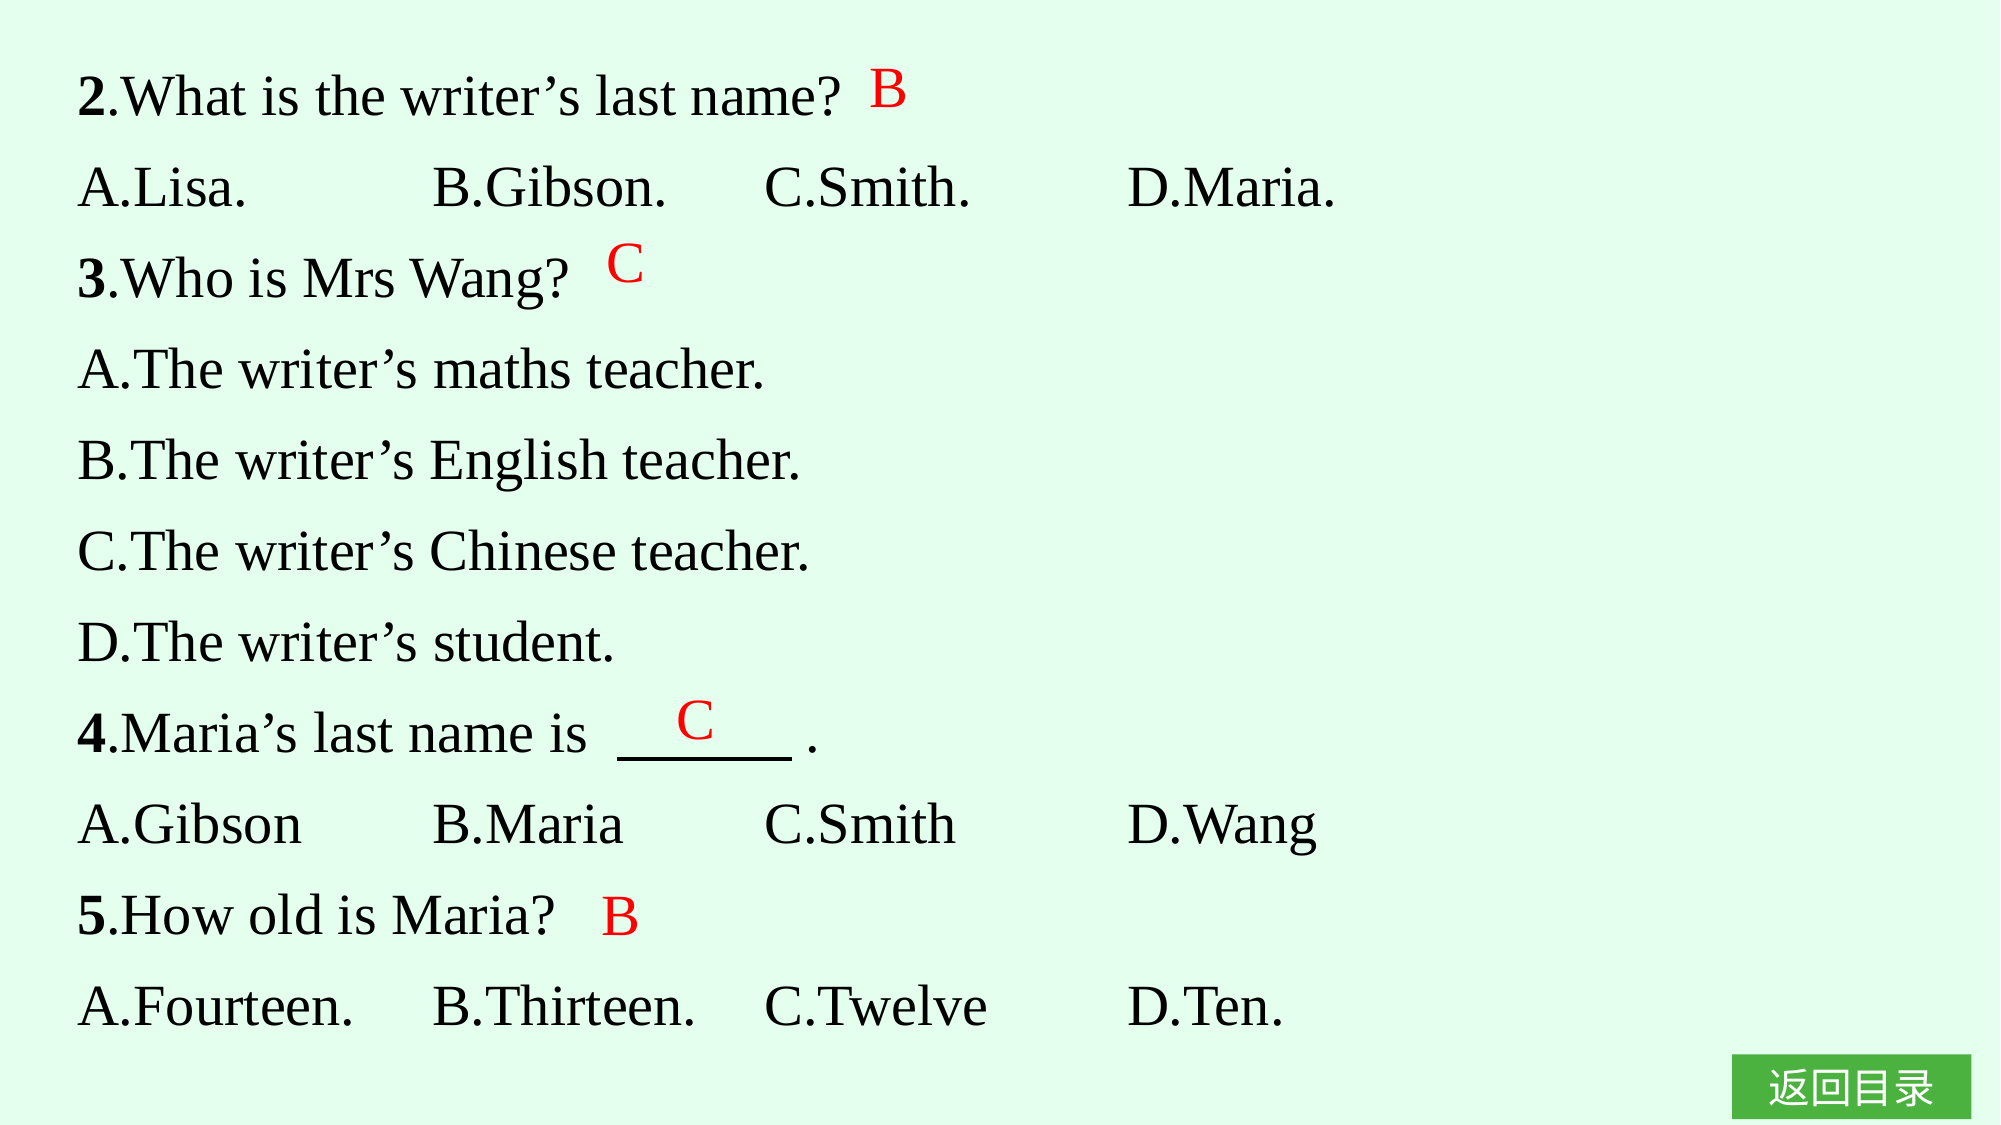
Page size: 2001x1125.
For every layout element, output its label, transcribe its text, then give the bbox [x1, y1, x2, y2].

text_box 2.What is the writer’s last name? A.Lisa. B.Gibson. C.Smith. D.Maria. 3.Who is Mrs Wang? A.The writer’s maths teacher. B.The writer’s English teacher. C.The writer’s Chinese teacher. D.The writer’s student. 4.Maria’s last name is . A.Gibson B.Maria C.Smith D.Wang 5.How old is Maria? A.Fourteen. B.Thirteen. C.Twelve D.Ten. [62, 29, 1938, 1045]
text_box C [592, 217, 661, 302]
text_box B [854, 41, 924, 127]
text_box B [586, 869, 656, 955]
text_box C [661, 673, 730, 759]
